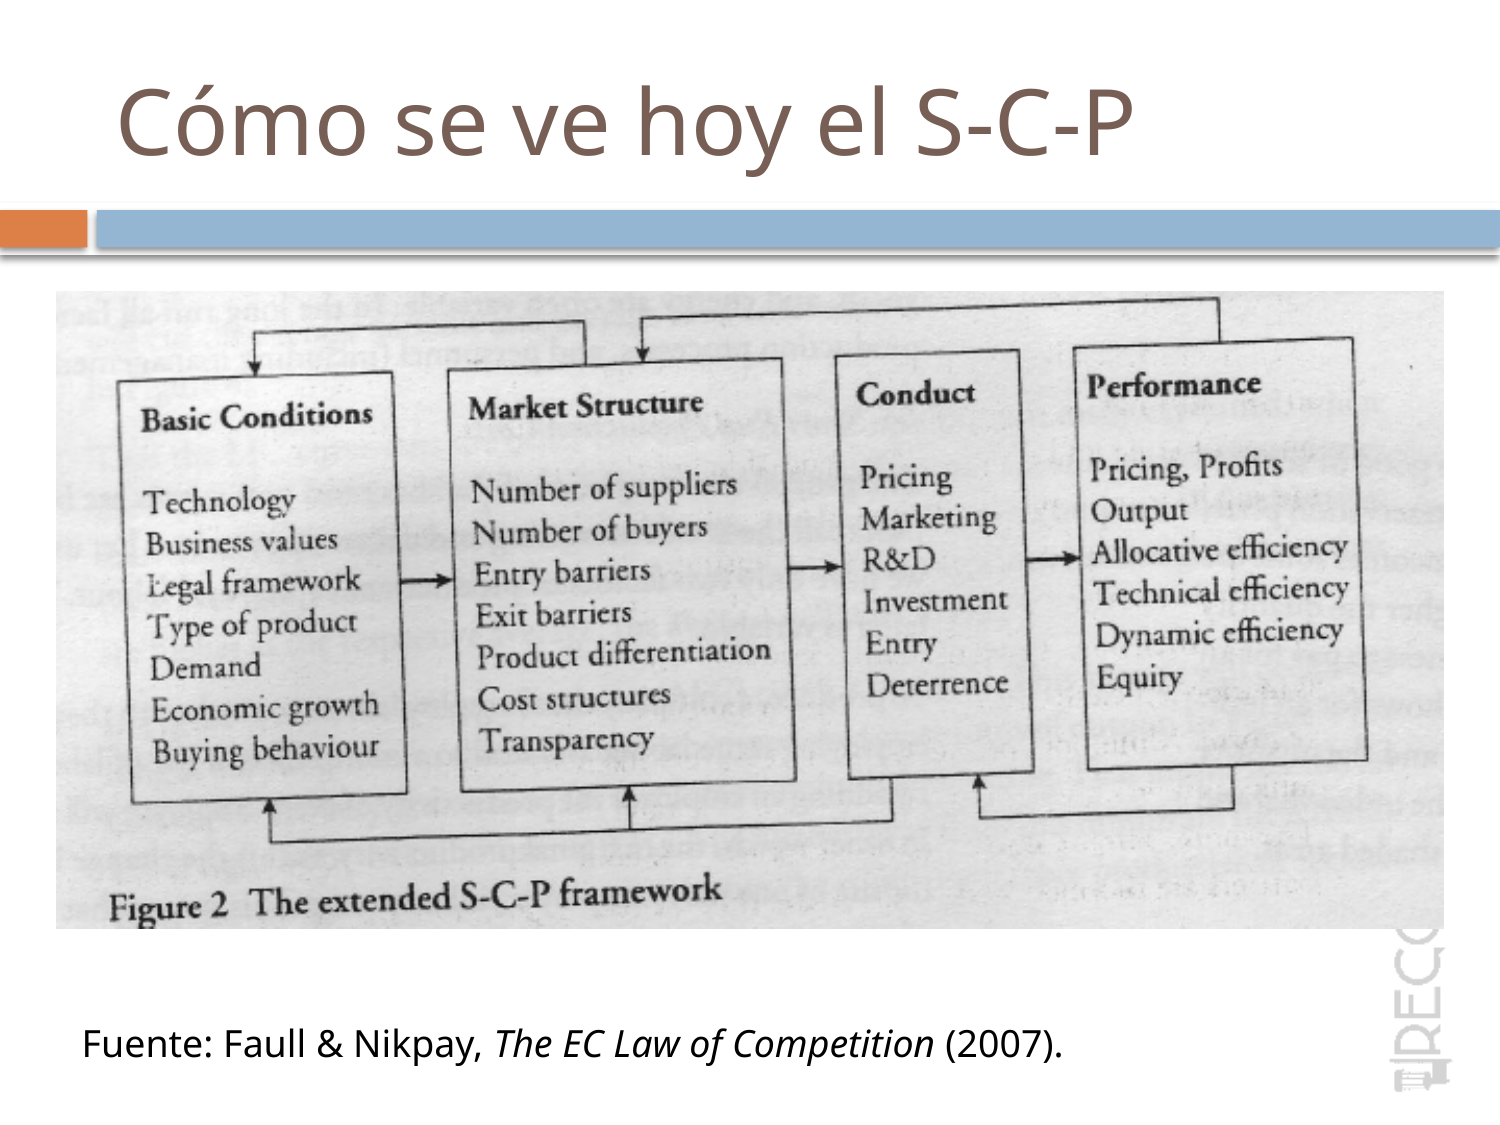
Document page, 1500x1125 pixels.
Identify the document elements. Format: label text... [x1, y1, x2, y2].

title Cómo se ve hoy el S-C-P [100, 37, 1438, 200]
text_box Fuente: Faull & Nikpay, The EC Law of Competition (2007). [66, 1012, 1079, 1073]
picture [55, 290, 1445, 929]
